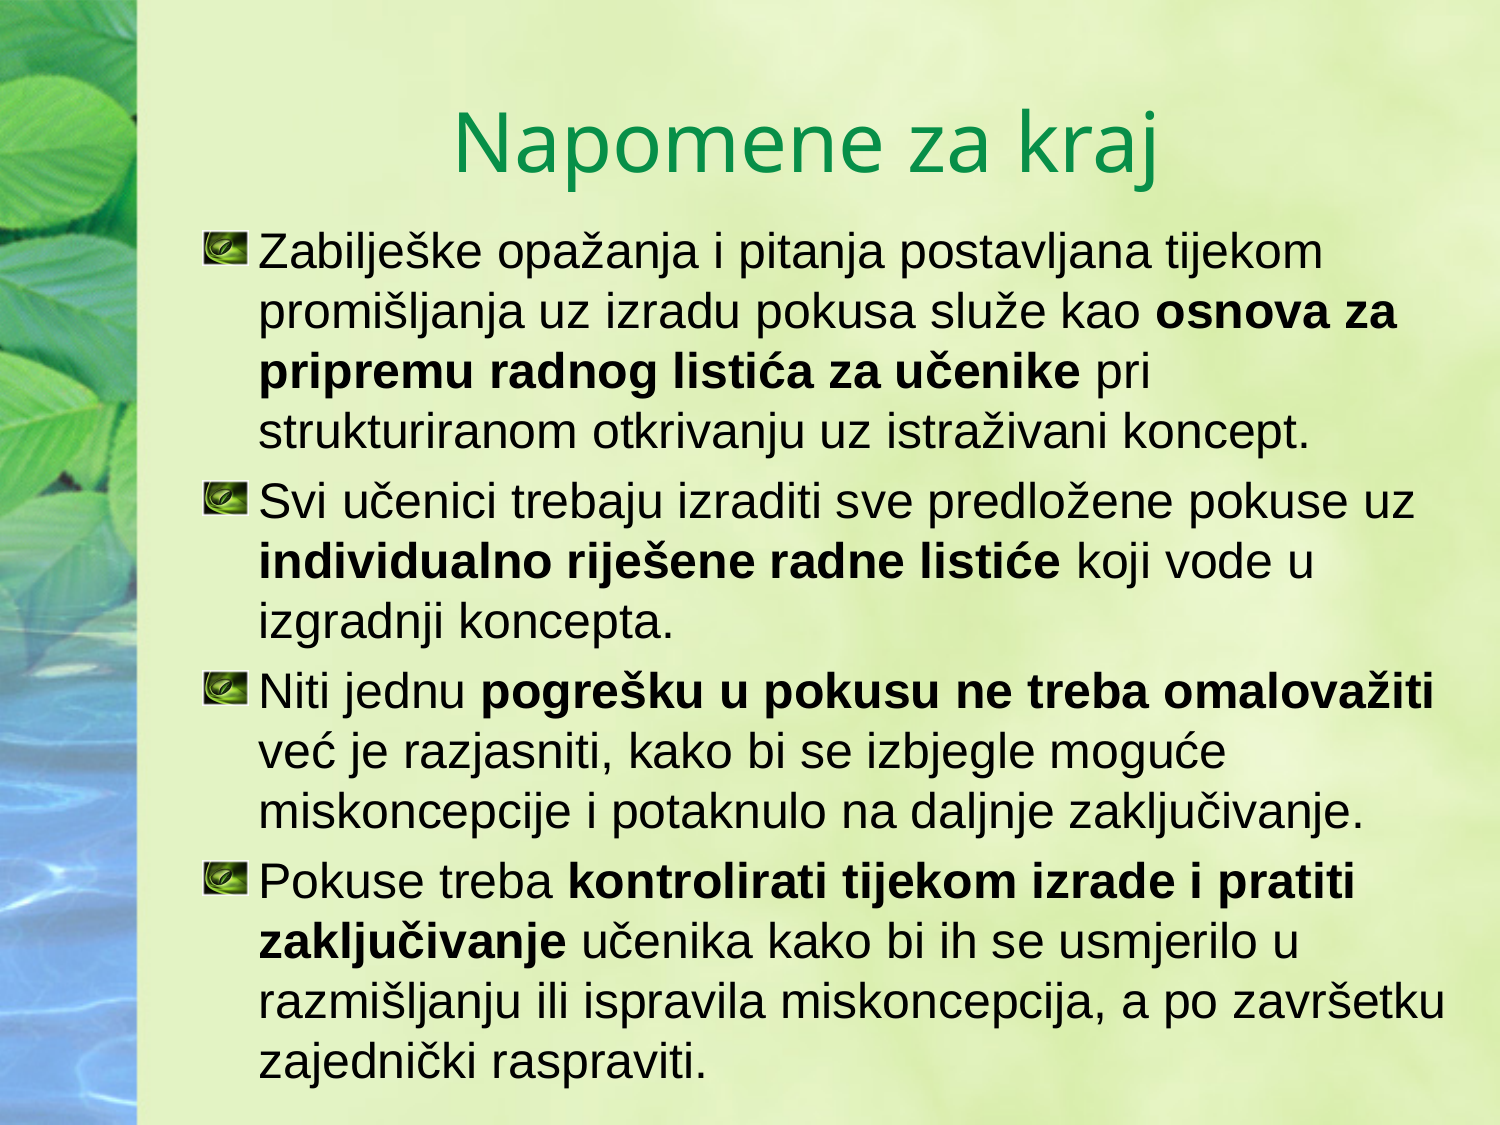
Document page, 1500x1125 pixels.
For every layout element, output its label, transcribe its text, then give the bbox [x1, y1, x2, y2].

list Zabilješke opažanja i pitanja postavljana tijekom promišljanja uz izradu pokusa služe kao osnova za pripremu radnog listića za učenike pri strukturiranom otkrivanju uz istraživani koncept. Svi učenici trebaju izraditi sve predložene pokuse uz individualno riješene radne listiće koji vode u izgradnji koncepta. Niti jednu pogrešku u pokusu ne treba omalovažiti već je razjasniti, kako bi se izbjegle moguće miskoncepcije i potaknulo na daljnje zaključivanje. Pokuse treba kontrolirati tijekom izrade i pratiti zaključivanje učenika kako bi ih se usmjerilo u razmišljanju ili ispravila miskoncepcija, a po završetku zajednički raspraviti. [187, 210, 1466, 954]
picture [0, 0, 1500, 1125]
title Napomene za kraj [187, 44, 1426, 210]
